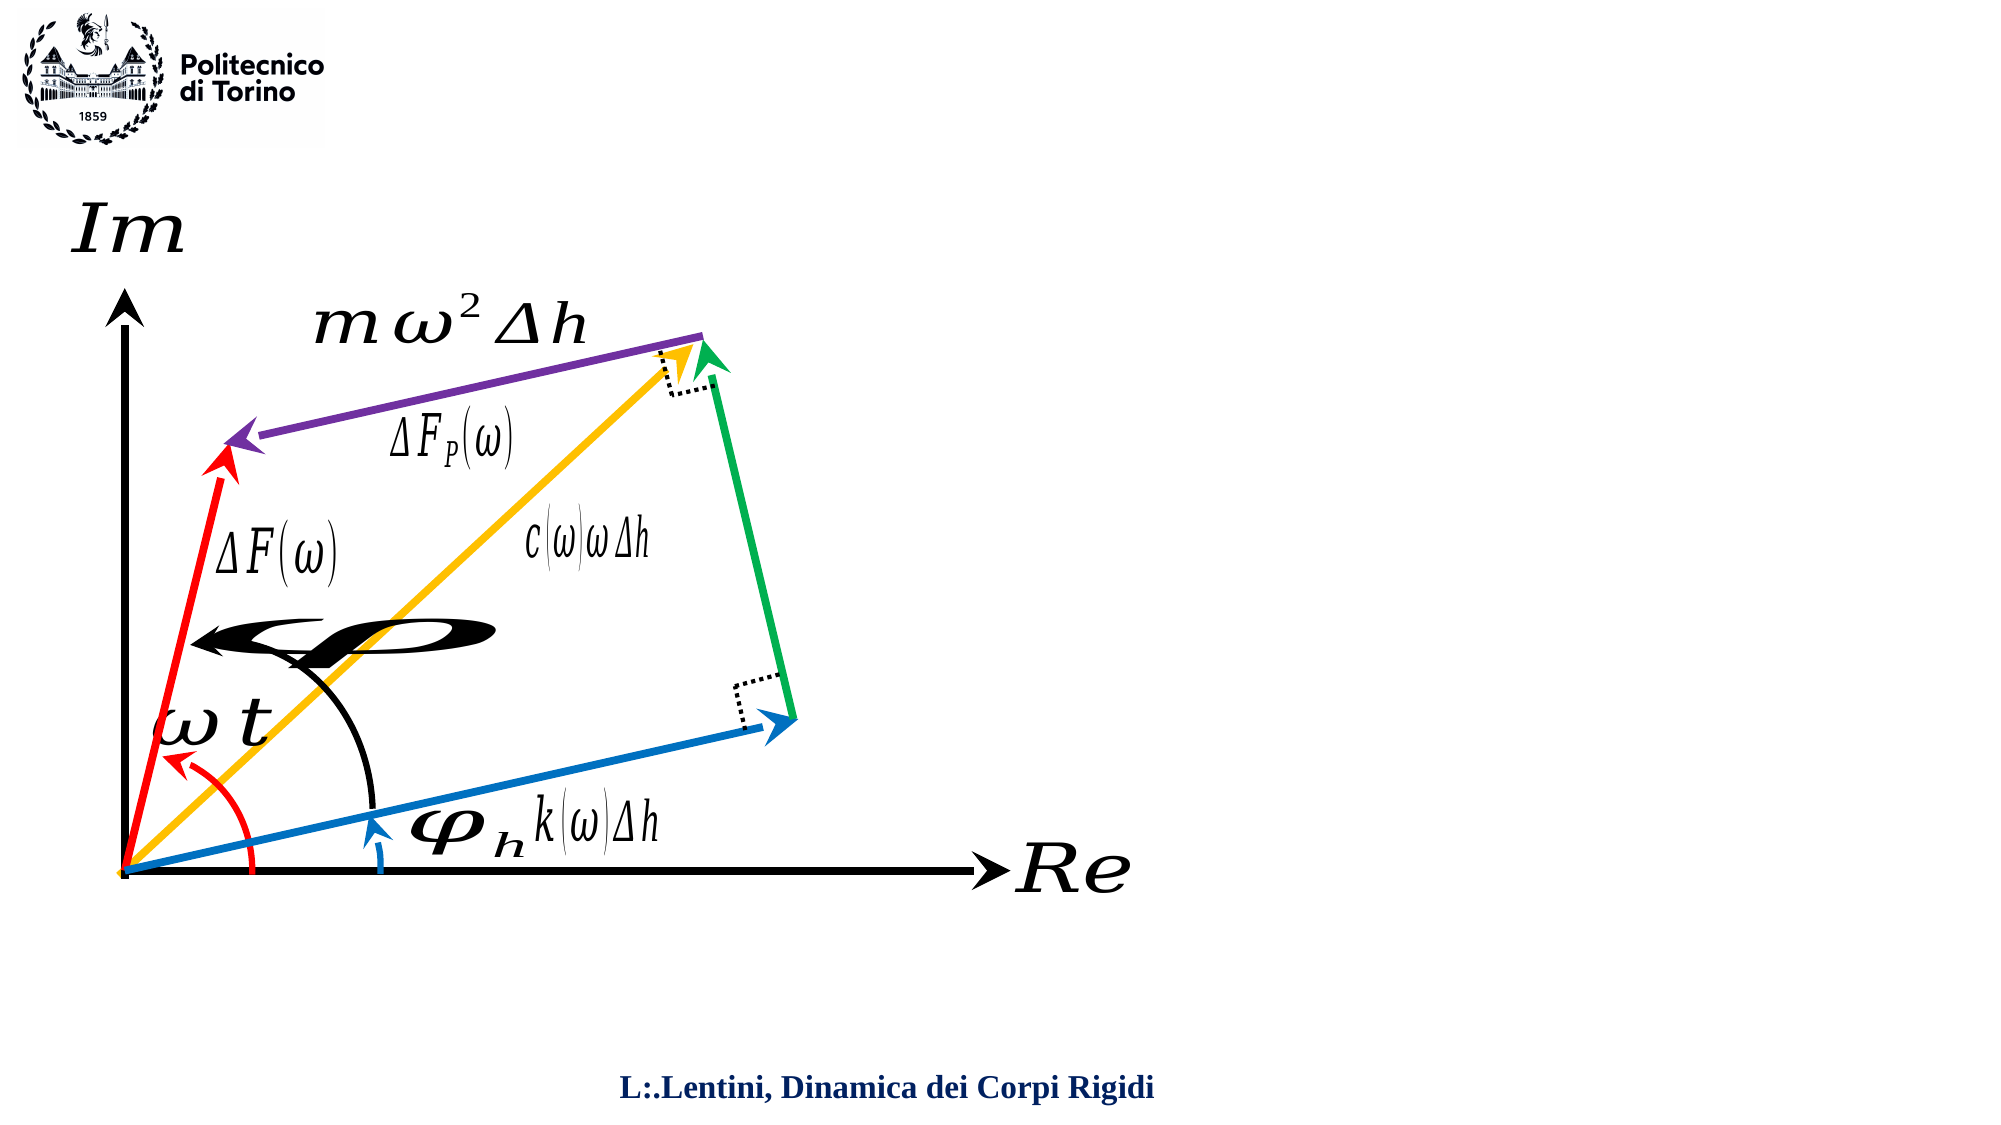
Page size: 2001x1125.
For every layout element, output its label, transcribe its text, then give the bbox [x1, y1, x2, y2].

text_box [663, 344, 711, 400]
picture [17, 8, 325, 148]
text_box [124, 718, 799, 871]
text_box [223, 335, 703, 444]
text_box L:.Lentini, Dinamica dei Corpi Rigidi [0, 1057, 1776, 1113]
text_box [734, 687, 746, 731]
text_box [734, 673, 782, 687]
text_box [124, 442, 230, 718]
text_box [702, 339, 794, 719]
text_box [230, 444, 694, 718]
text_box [118, 344, 223, 583]
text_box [118, 584, 694, 876]
